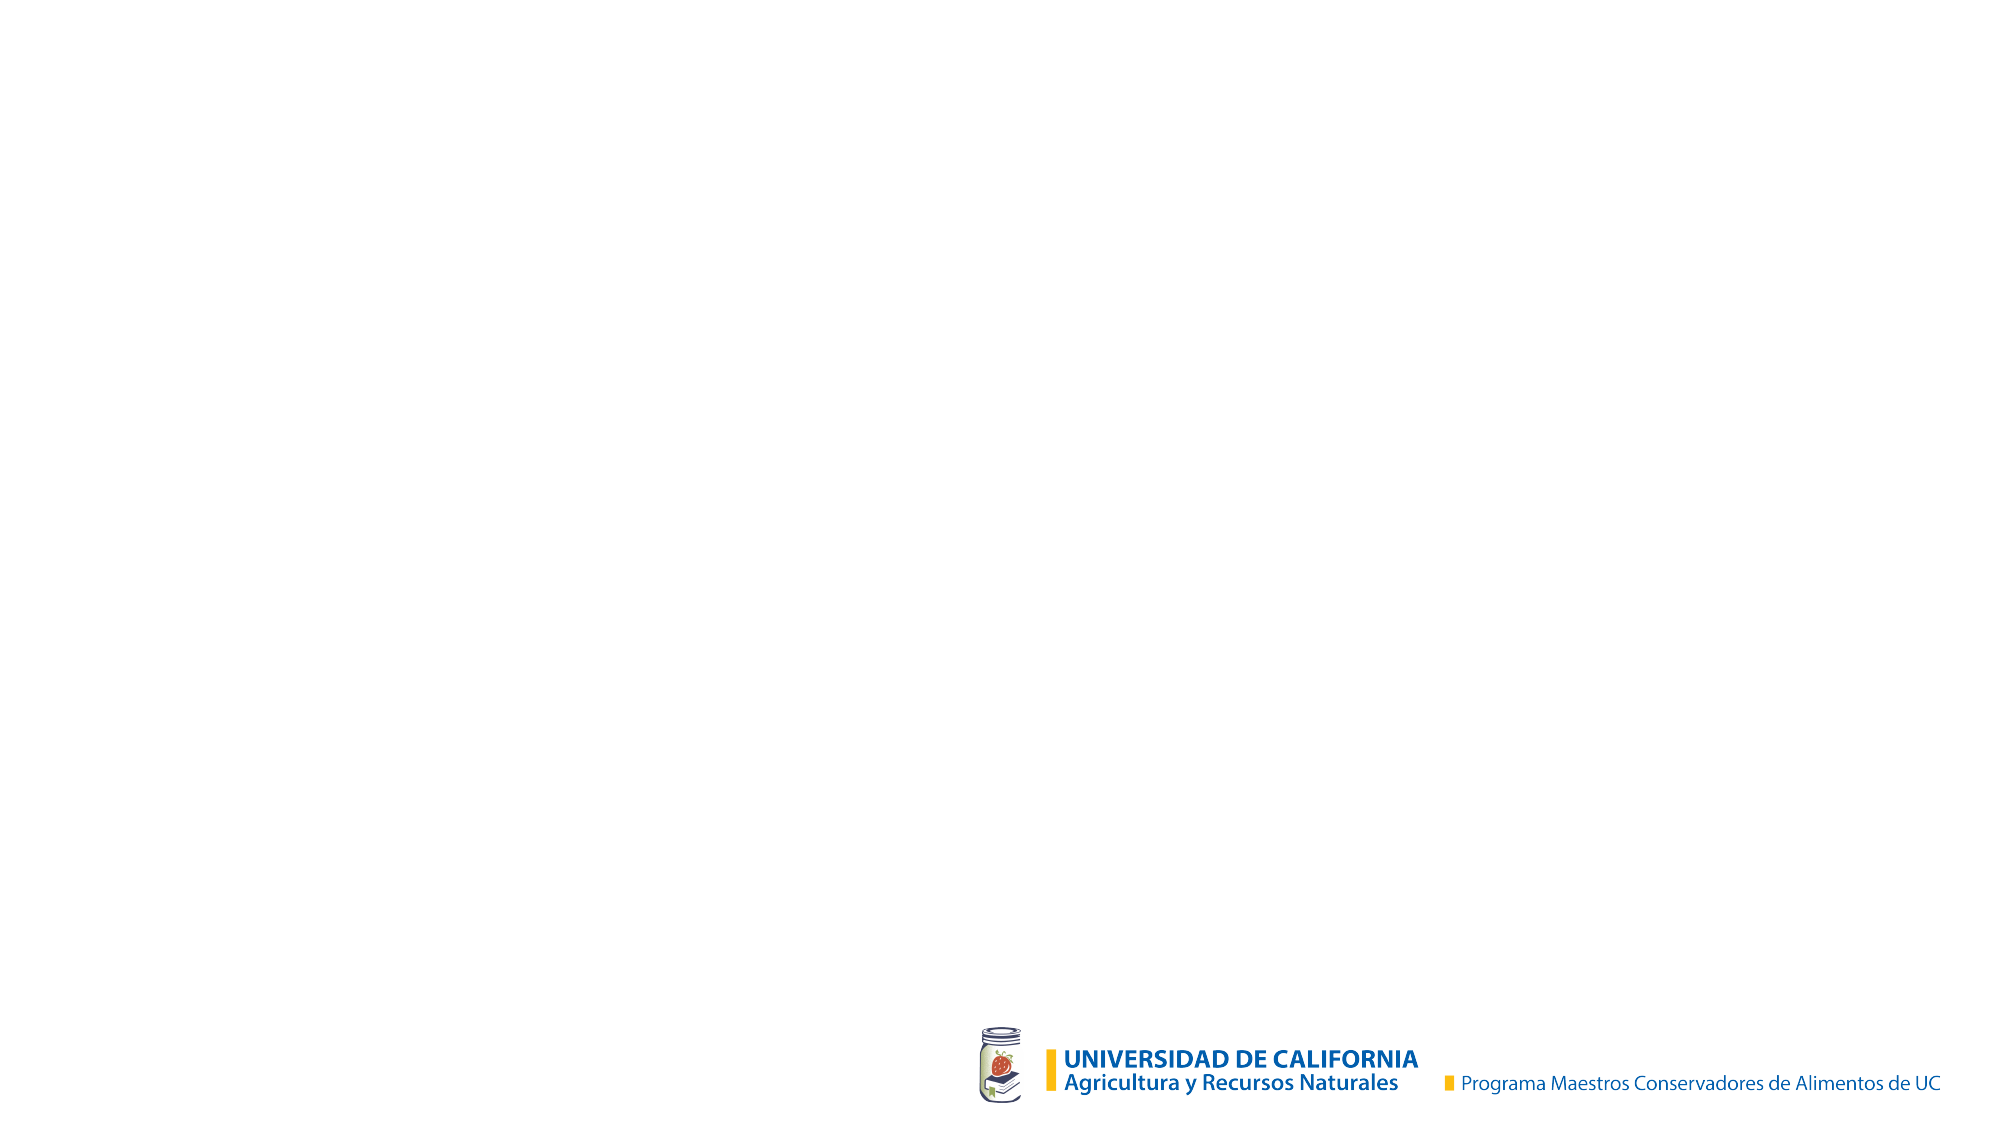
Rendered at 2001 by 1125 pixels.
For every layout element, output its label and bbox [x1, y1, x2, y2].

picture [922, 989, 1963, 1125]
